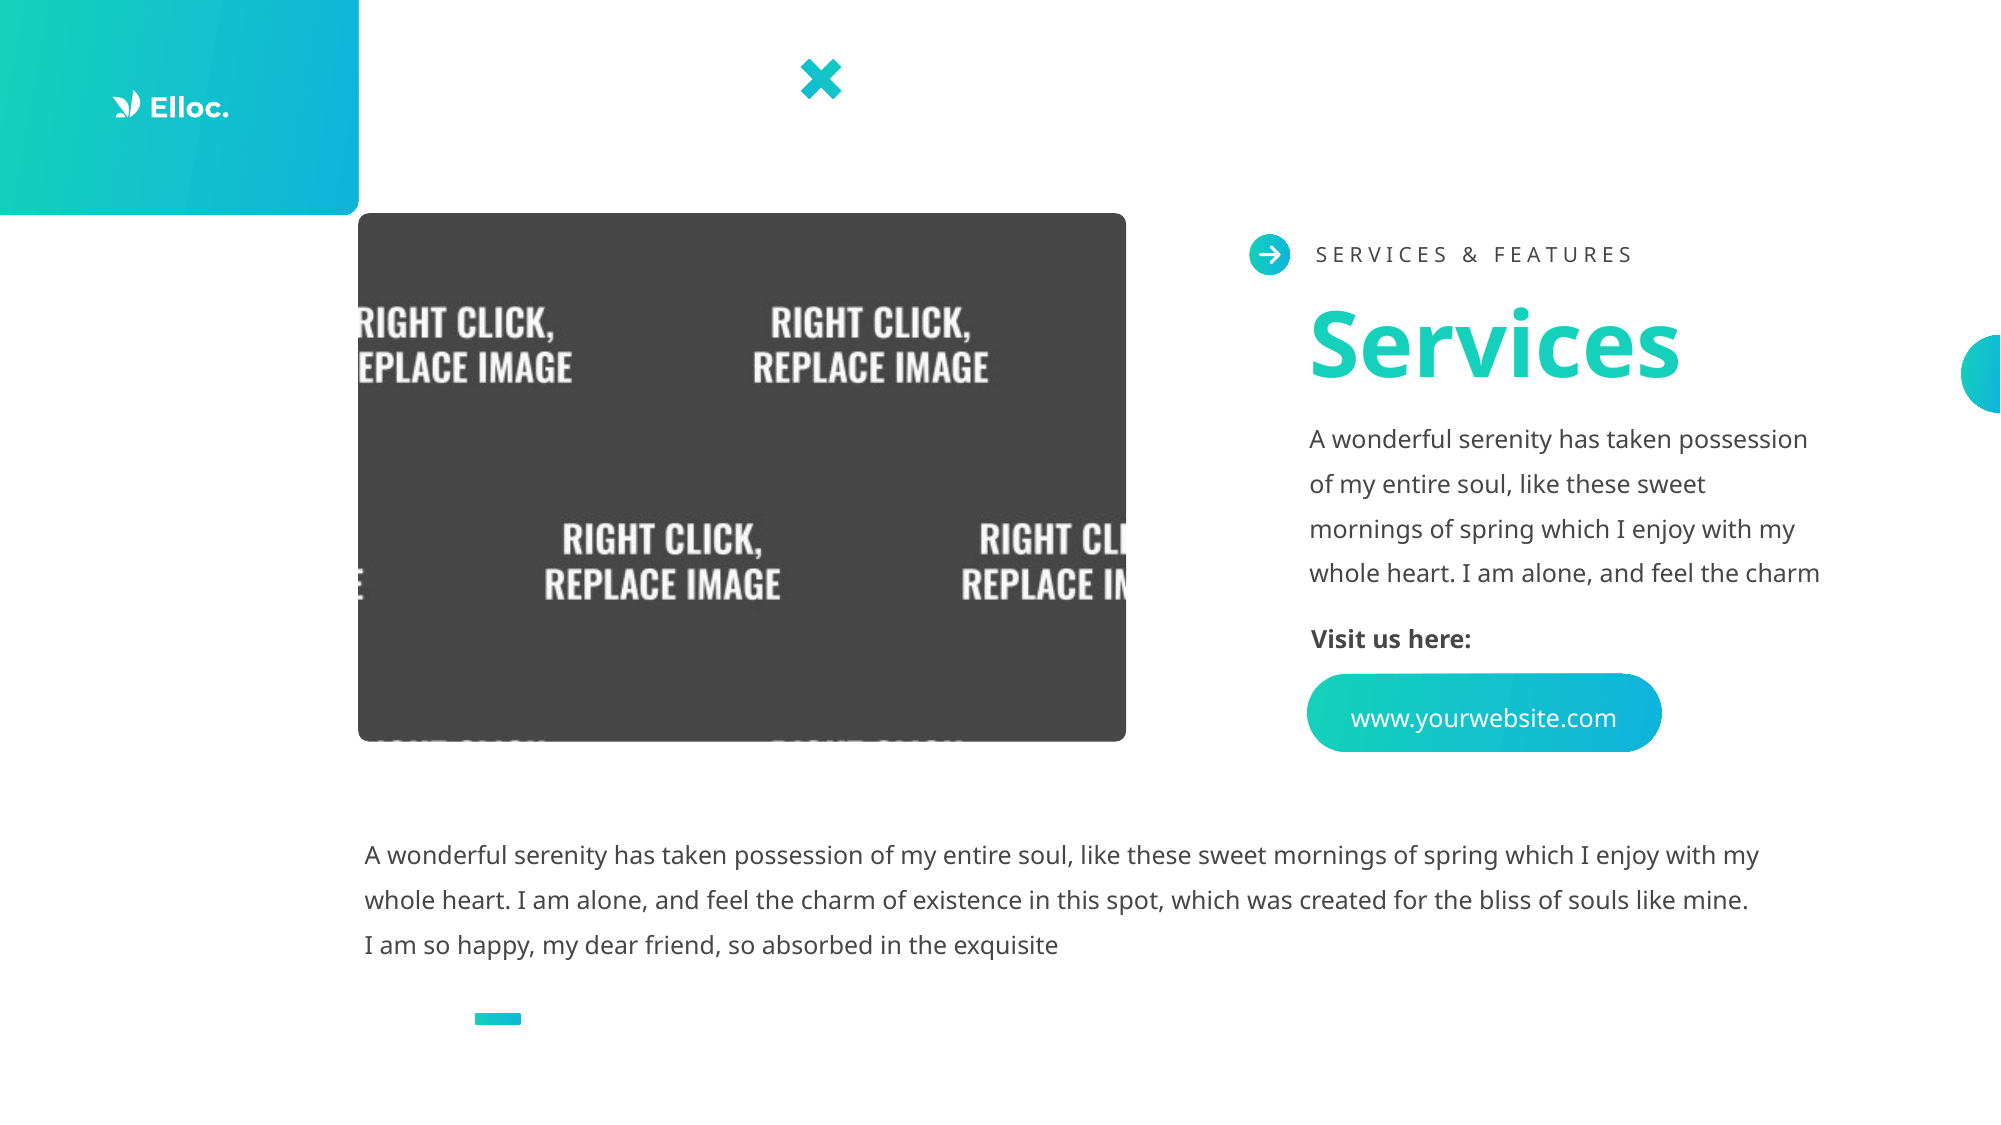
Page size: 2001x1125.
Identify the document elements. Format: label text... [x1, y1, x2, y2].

list S E R V I C E S & F E A T U R E S [1300, 230, 1956, 278]
text_box [1960, 333, 2000, 414]
picture [358, 213, 1127, 742]
text_box [0, 0, 360, 216]
text_box [1323, 672, 1646, 680]
text_box [474, 1013, 521, 1026]
text_box A wonderful serenity has taken possession of my entire soul, like these sweet mornings of spring which I enjoy with my whole heart. I am alone, and feel the charm of existence in this spot, which was created for the bliss of souls like mine. I am so happy, my dear friend, so absorbed in the exquisite [349, 817, 1835, 967]
text_box www.yourwebsite.com [1306, 680, 1662, 740]
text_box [1249, 234, 1290, 275]
text_box [799, 57, 843, 101]
text_box A wonderful serenity has taken possession of my entire soul, like these sweet mornings of spring which I enjoy with my whole heart. I am alone, and feel the charm [1294, 407, 1838, 596]
list Services [1294, 274, 1949, 407]
text_box [1316, 740, 1652, 753]
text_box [151, 96, 229, 118]
text_box Visit us here: [1296, 616, 1531, 662]
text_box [112, 90, 141, 118]
